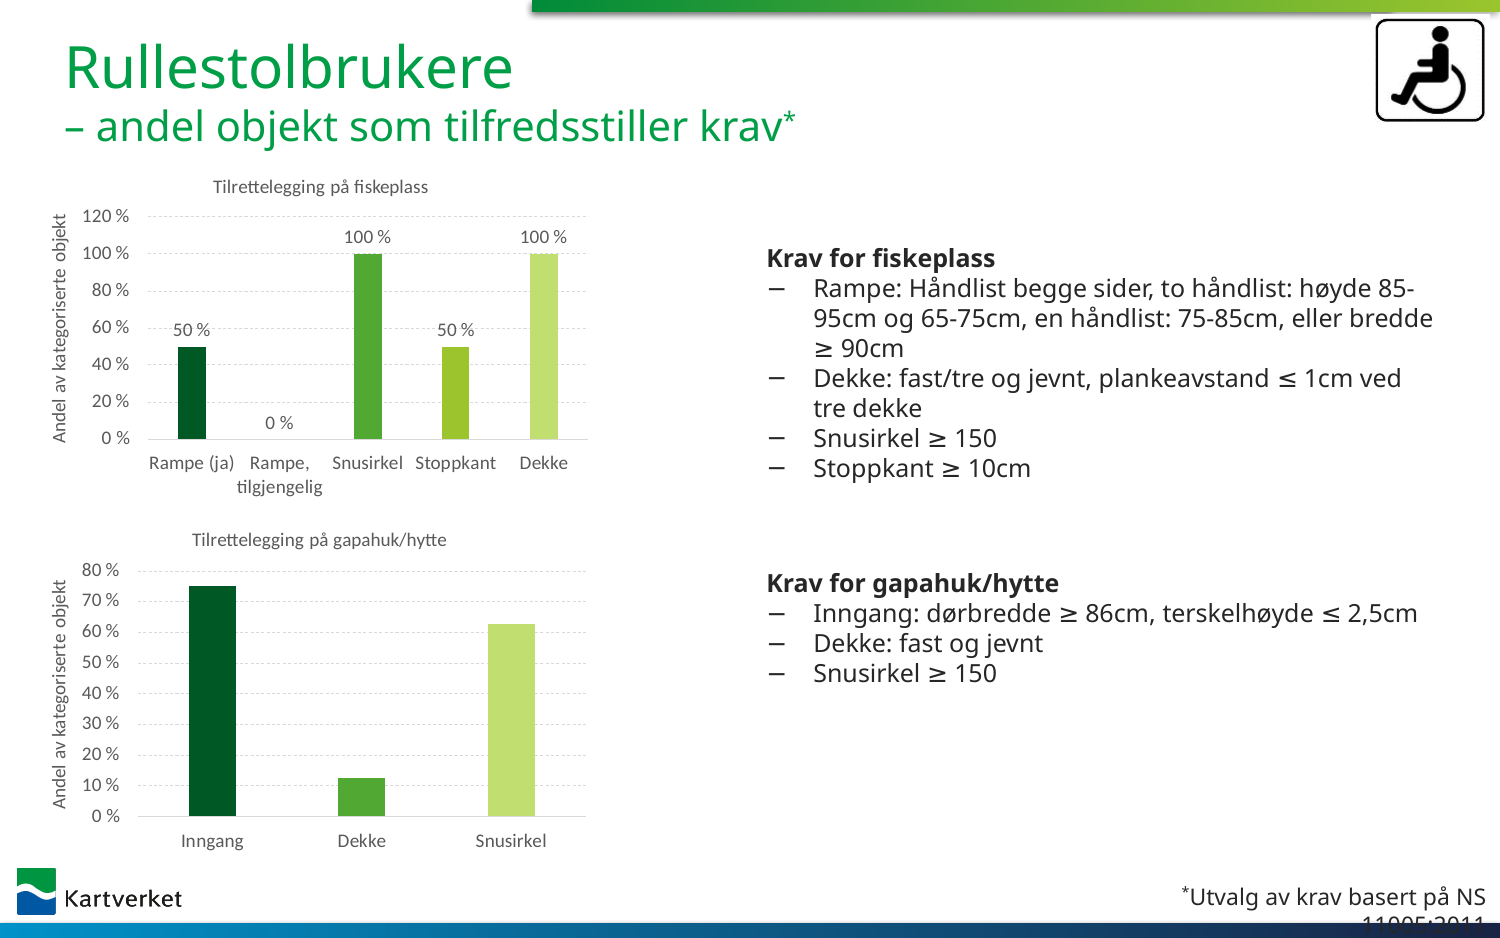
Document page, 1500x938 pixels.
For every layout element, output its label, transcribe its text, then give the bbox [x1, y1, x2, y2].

text_box Krav for gapahuk/hytte Inngang: dørbredde ≥ 86cm, terskelhøyde ≤ 2,5cm Dekke: fast og jevnt Snusirkel ≥ 150 [751, 560, 1452, 695]
picture [41, 166, 599, 505]
text_box *Utvalg av krav basert på NS 11005:2011 [1068, 873, 1500, 938]
picture [41, 520, 597, 859]
text_box Rullestolbrukere – andel objekt som tilfredsstiller krav* [49, 29, 1431, 158]
picture [1371, 13, 1491, 127]
text_box Krav for fiskeplass Rampe: Håndlist begge sider, to håndlist: høyde 85-95cm og 65-75cm, en håndlist: 75-85cm, eller bredde ≥ 90cm Dekke: fast/tre og jevnt, plankeavstand ≤ 1cm ved tre dekke Snusirkel ≥ 150 Stoppkant ≥ 10cm [751, 235, 1452, 490]
